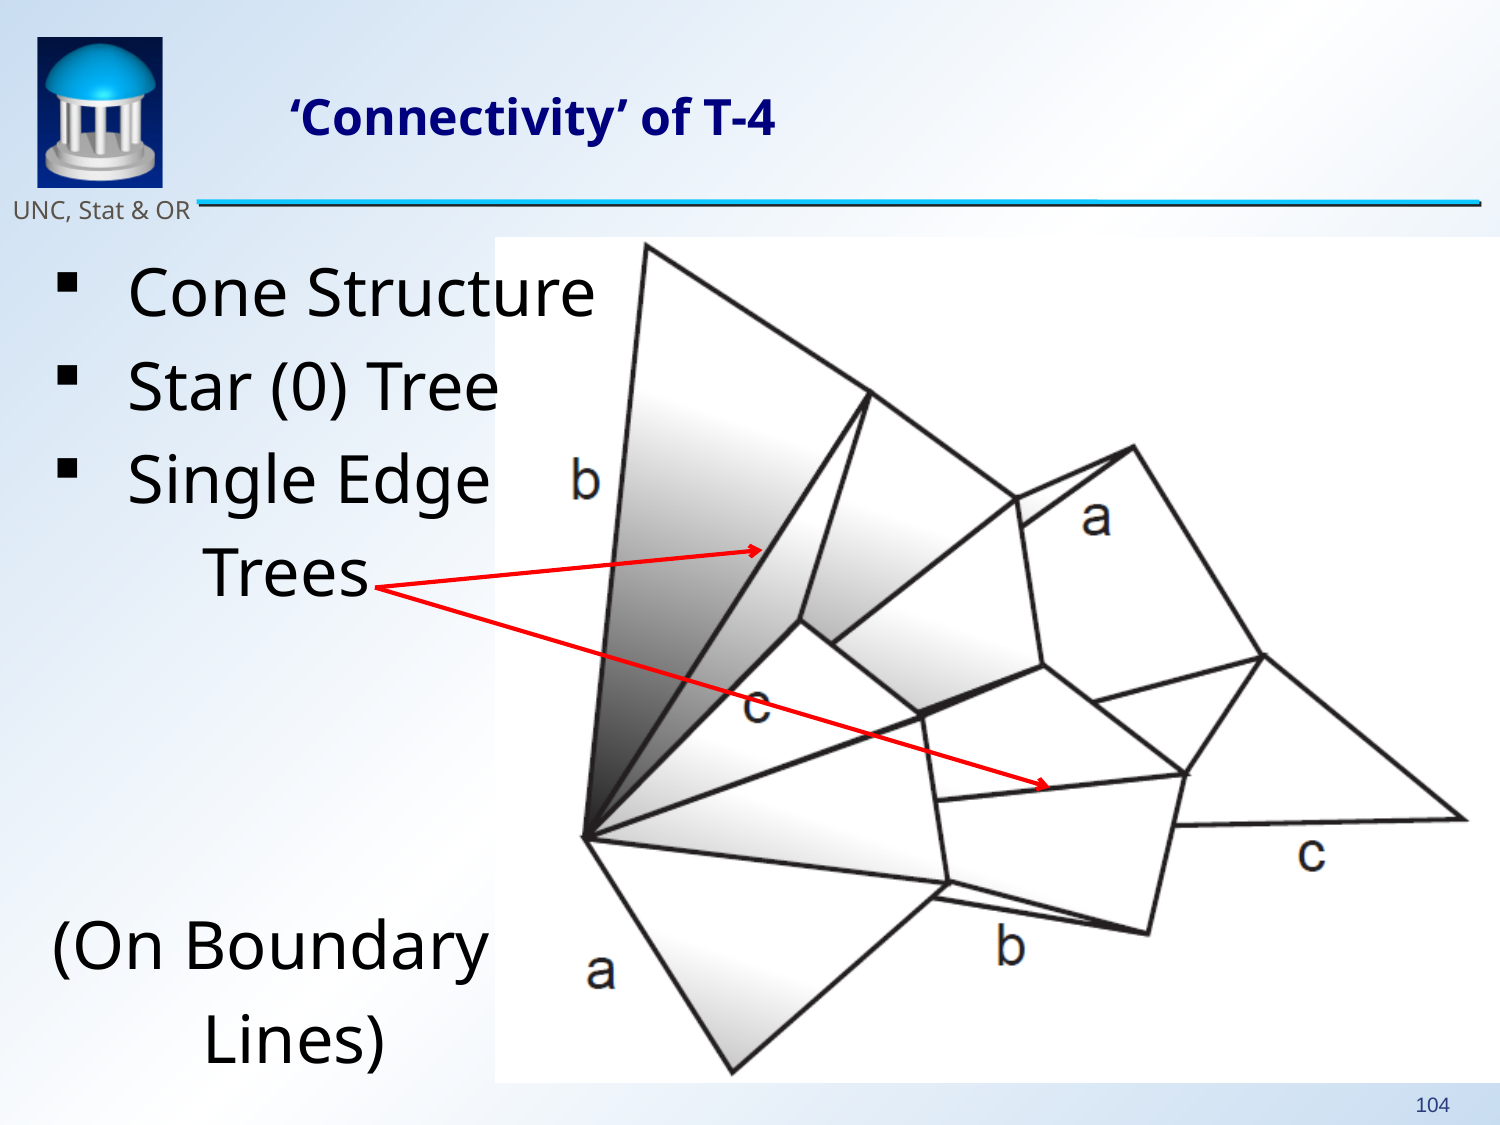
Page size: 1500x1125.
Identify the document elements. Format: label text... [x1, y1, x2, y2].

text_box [374, 549, 763, 586]
title ‘Connectivity’ of T-4 [274, 74, 1448, 156]
list Cone Structure Star (0) Tree Single Edge Trees (On Boundary Lines) [37, 242, 489, 1026]
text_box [374, 587, 1051, 788]
picture [495, 237, 1500, 1083]
